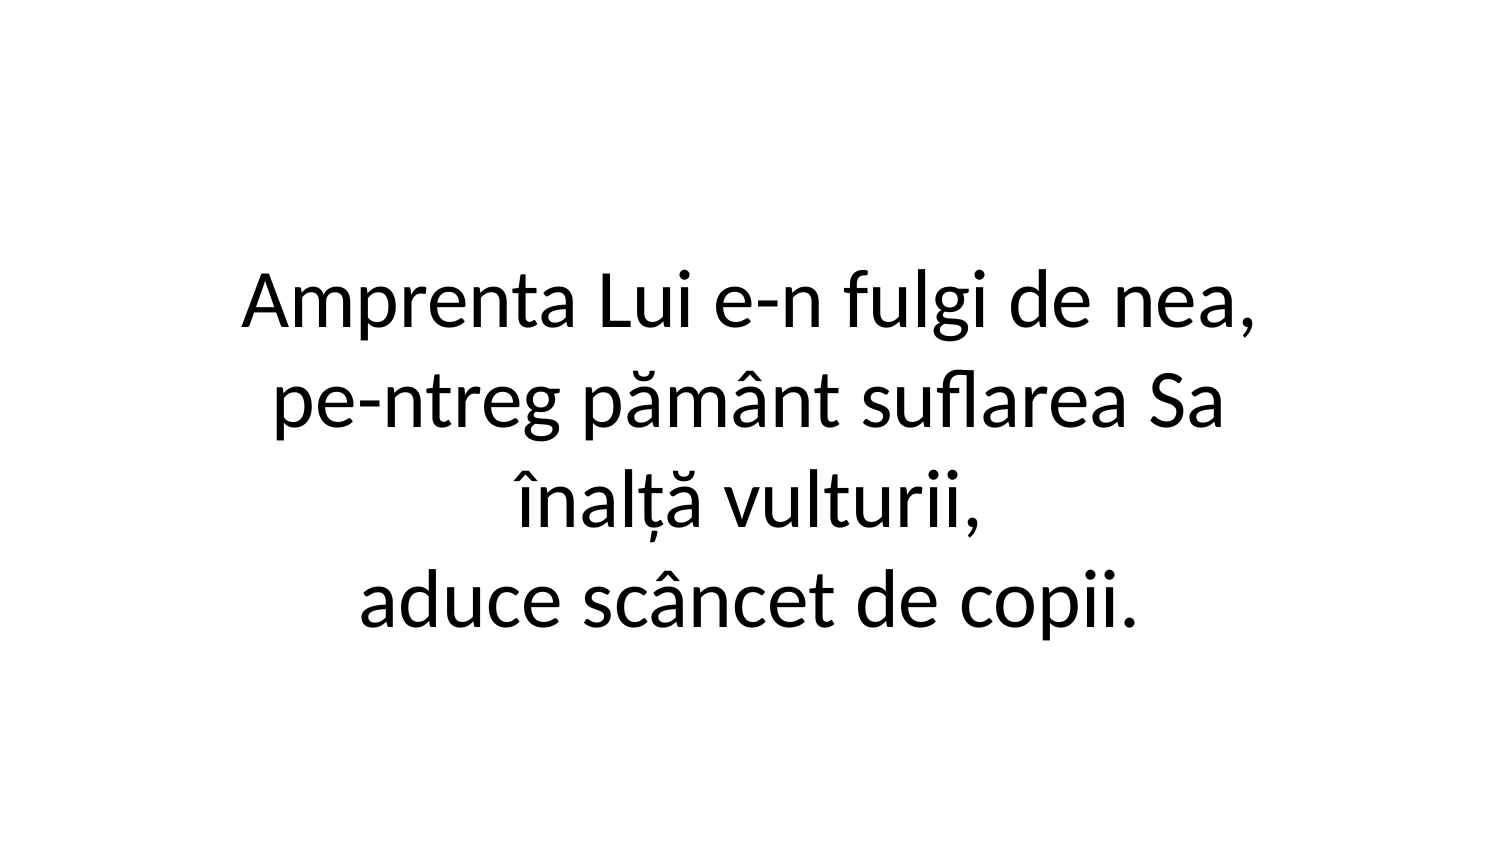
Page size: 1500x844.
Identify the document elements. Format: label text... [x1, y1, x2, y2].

text_box Amprenta Lui e-n fulgi de nea, pe-ntreg pământ suflarea Sa înalță vulturii, aduce scâncet de copii. [226, 192, 1274, 652]
